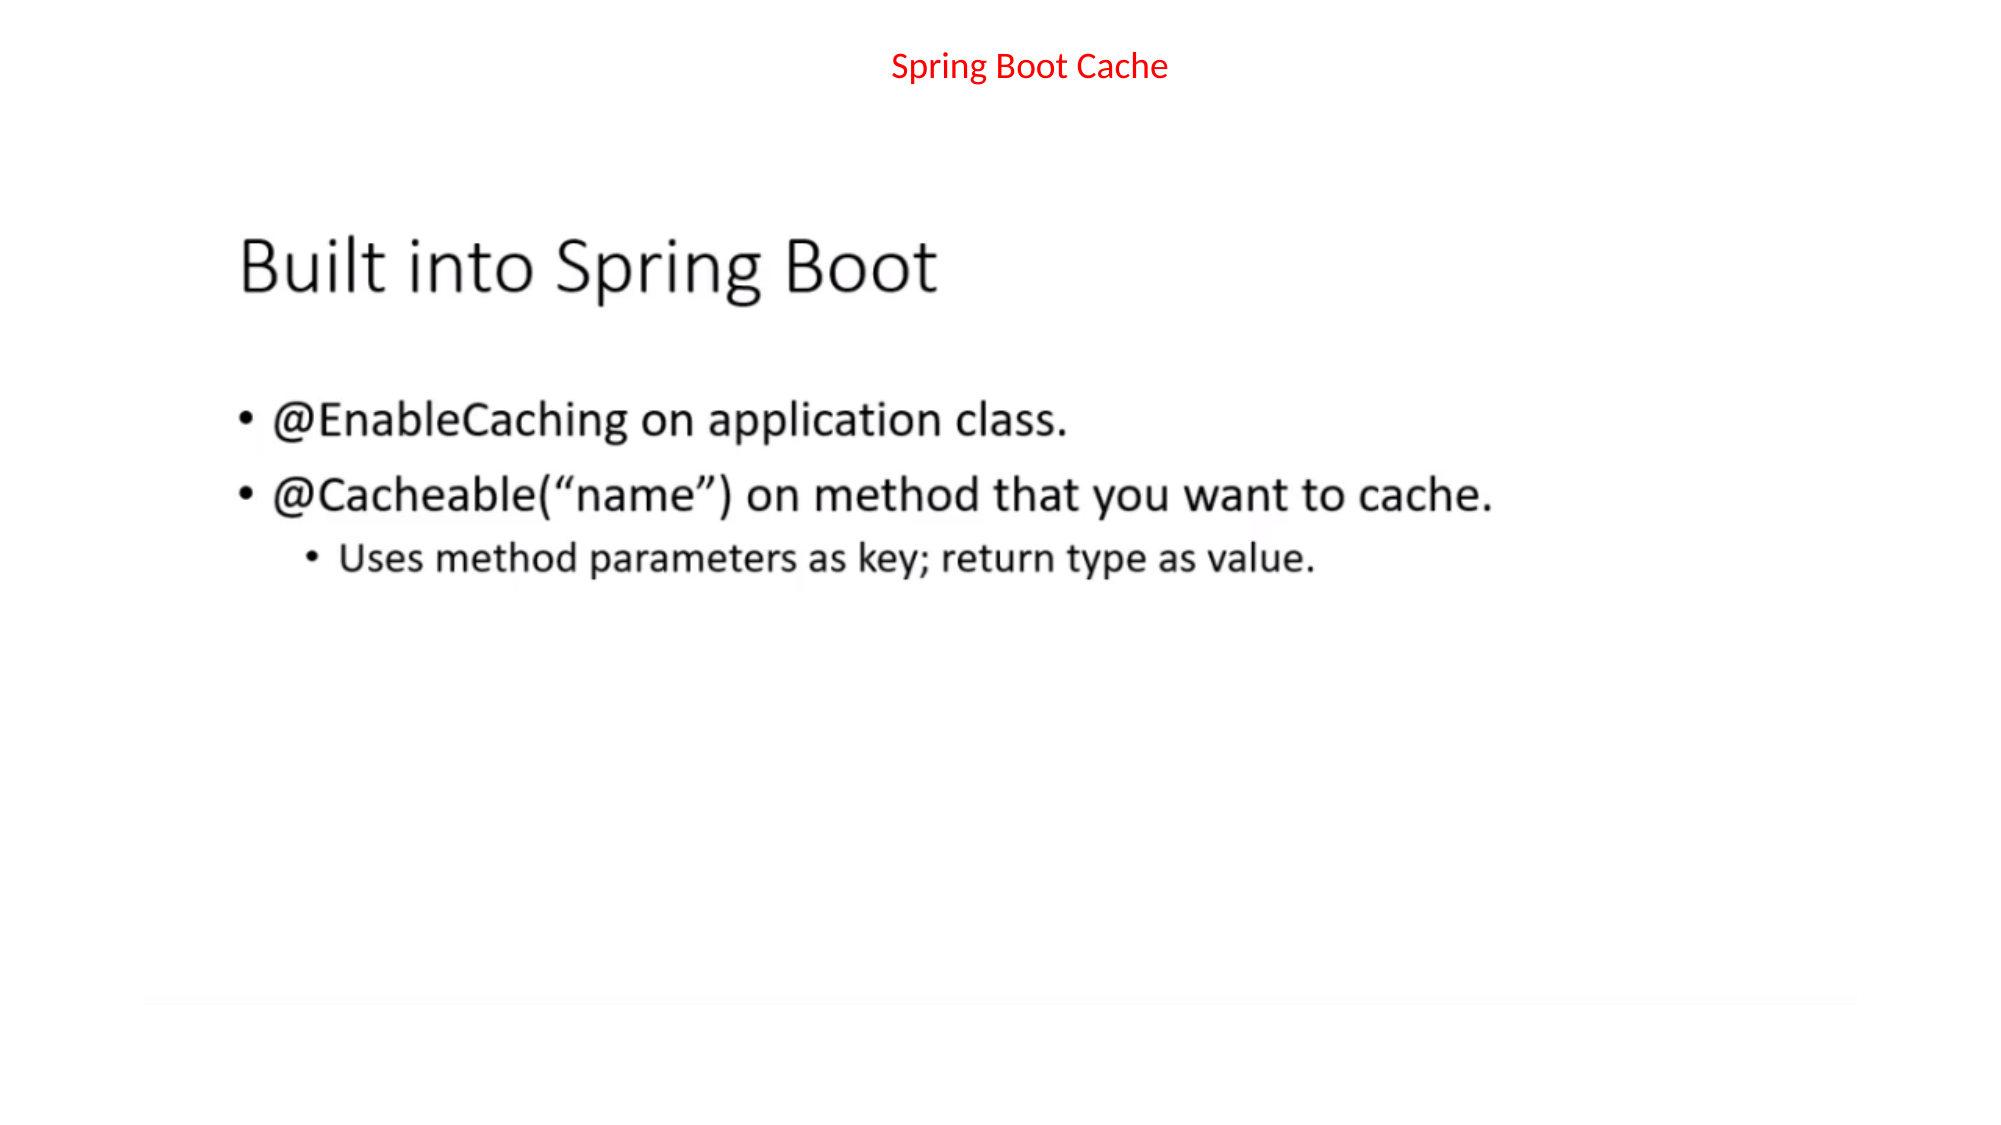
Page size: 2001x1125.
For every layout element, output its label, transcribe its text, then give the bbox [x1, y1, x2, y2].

picture [142, 120, 1858, 1005]
text_box Spring Boot Cache [508, 0, 1552, 120]
